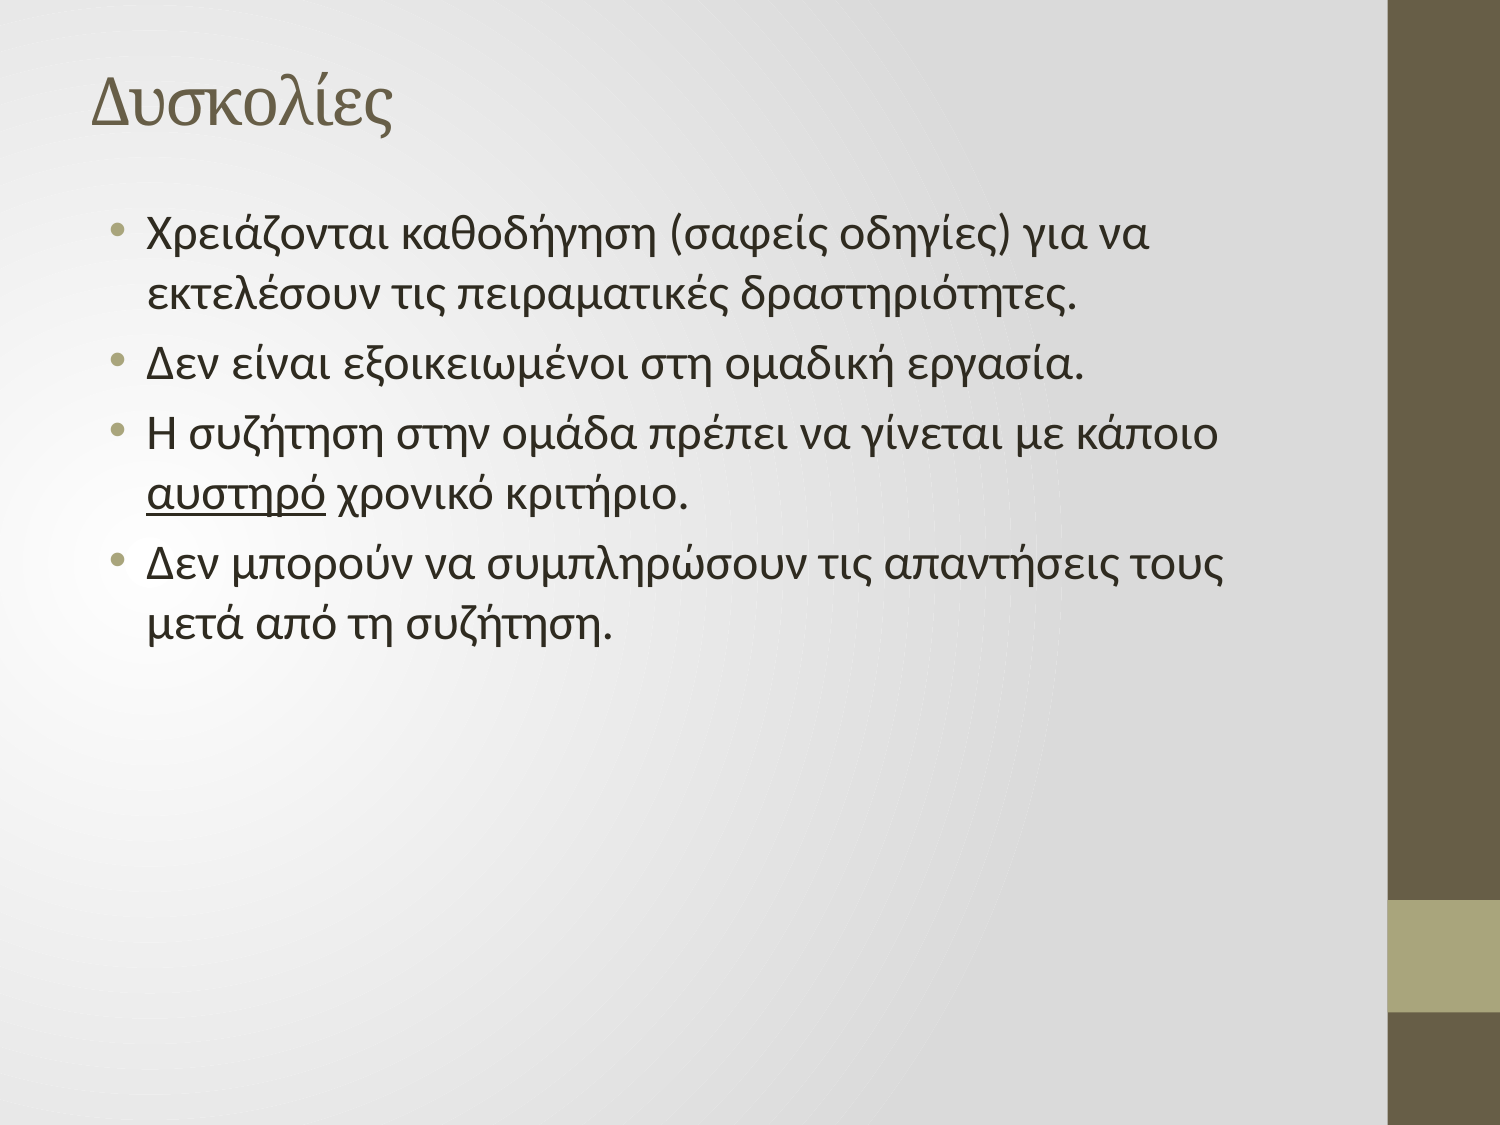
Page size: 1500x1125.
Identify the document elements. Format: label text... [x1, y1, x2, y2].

title Δυσκολίες [75, 4, 1325, 192]
list Χρειάζονται καθοδήγηση (σαφείς οδηγίες) για να εκτελέσουν τις πειραματικές δραστηριότητες. Δεν είναι εξοικειωμένοι στη ομαδική εργασία. Η συζήτηση στην ομάδα πρέπει να γίνεται με κάποιο αυστηρό χρονικό κριτήριο. Δεν μπορούν να συμπληρώσουν τις απαντήσεις τους μετά από τη συζήτηση. [75, 192, 1325, 980]
